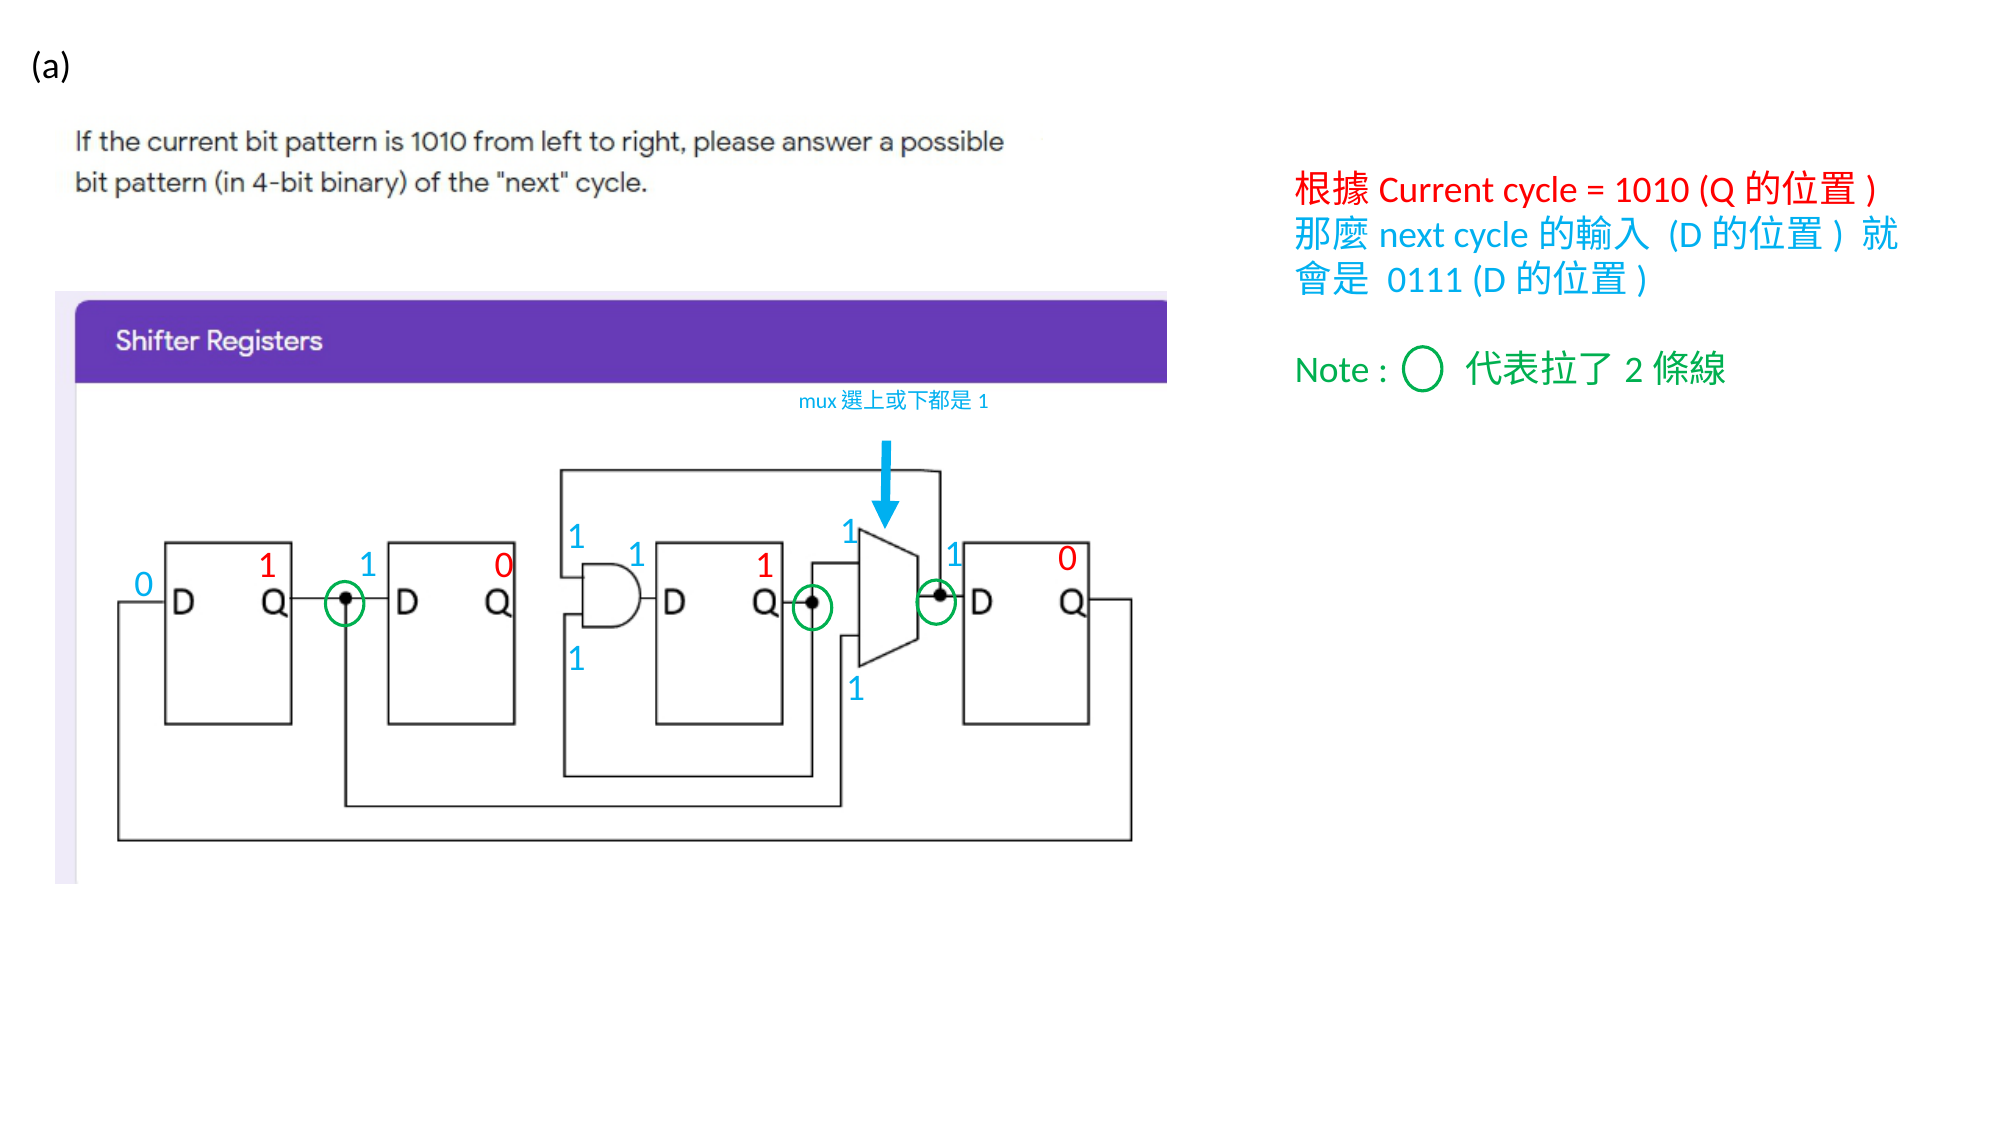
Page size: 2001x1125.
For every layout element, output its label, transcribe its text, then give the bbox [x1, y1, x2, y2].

picture [55, 115, 1043, 200]
text_box (a) [15, 33, 95, 94]
text_box 根據Current cycle = 1010 (Q的位置) 那麼next cycle的輸入 (D的位置) 就會是 0111 (D的位置) Note : 代表拉了2條線 [1280, 157, 1918, 443]
text_box [1402, 345, 1443, 392]
picture [55, 291, 1167, 884]
